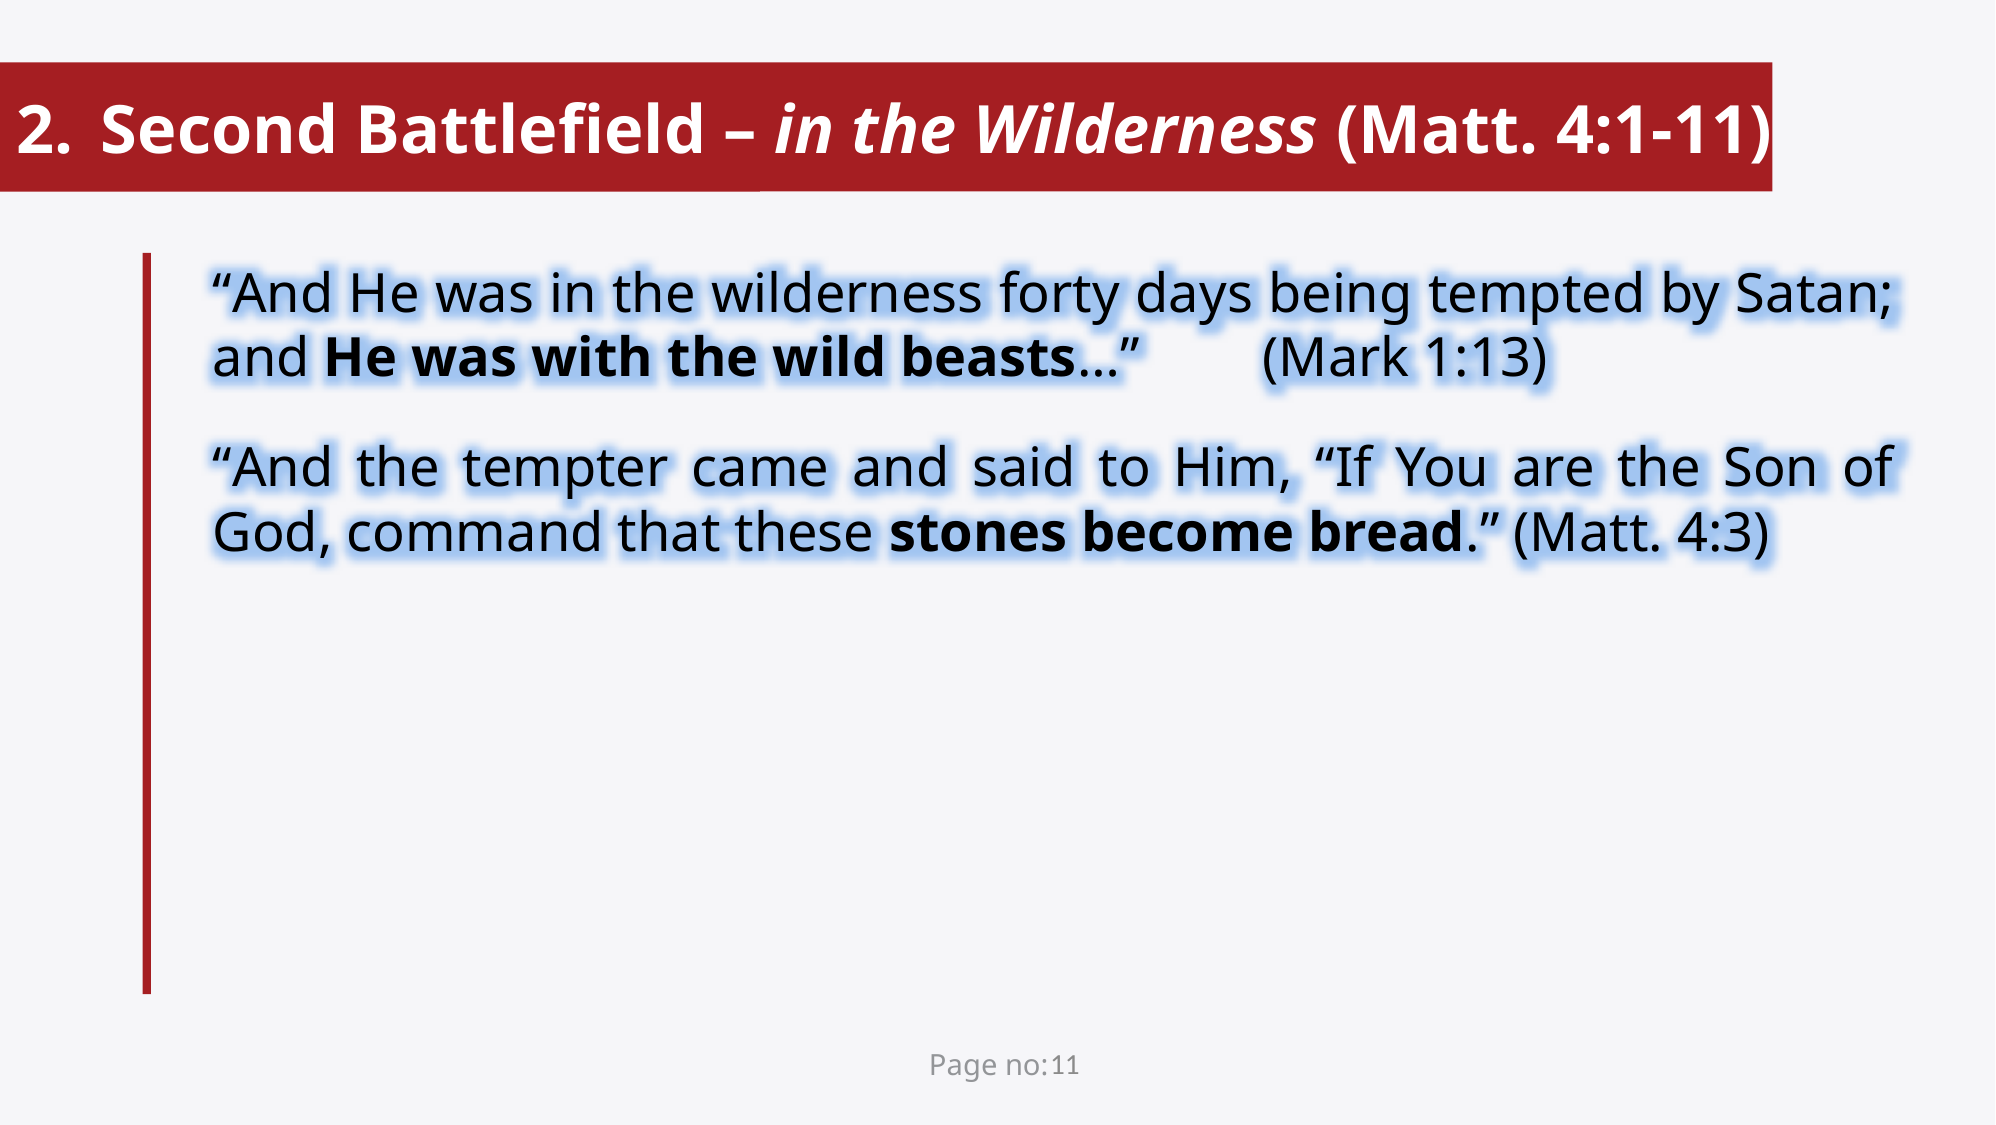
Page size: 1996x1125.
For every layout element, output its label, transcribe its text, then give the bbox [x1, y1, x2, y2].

text_box “And He was in the wilderness forty days being tempted by Satan; and He was with the wild beasts…” (Mark 1:13) [198, 250, 1911, 396]
text_box “And the tempter came and said to Him, “If You are the Son of God, command that these stones become bread.” (Matt. 4:3) [198, 424, 1911, 570]
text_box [1, 62, 1798, 192]
